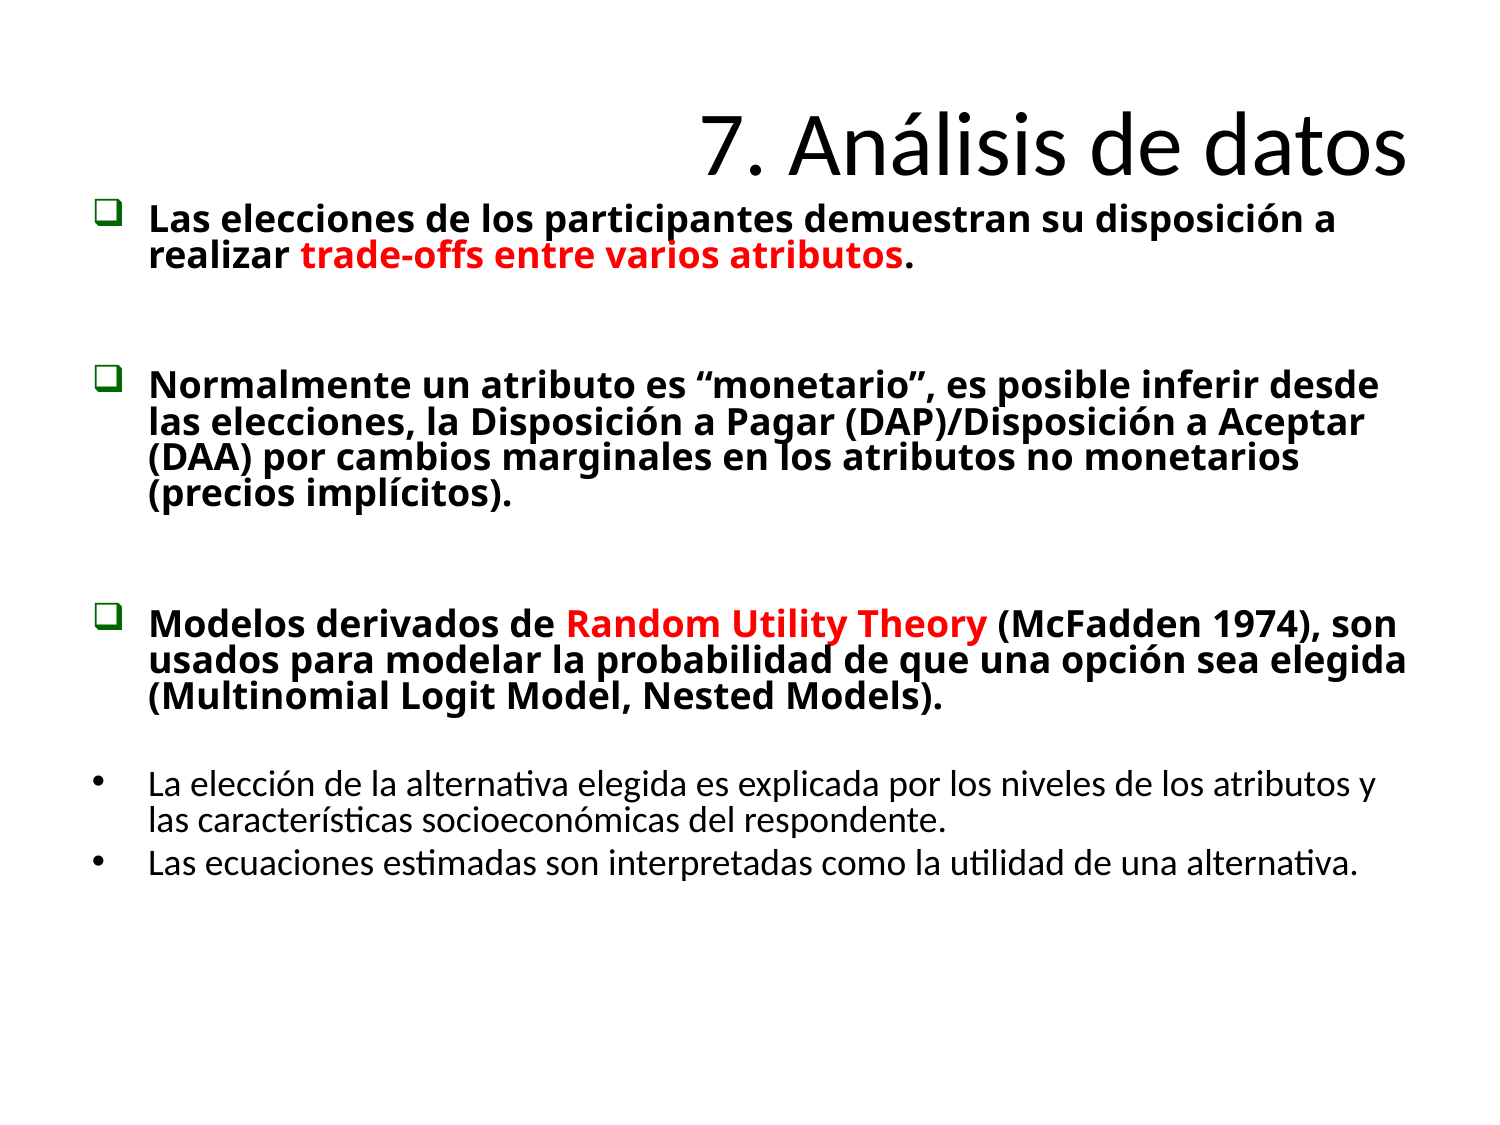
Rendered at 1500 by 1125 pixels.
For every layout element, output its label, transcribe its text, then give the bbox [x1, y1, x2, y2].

title 7. Análisis de datos [75, 45, 1425, 233]
list Las elecciones de los participantes demuestran su disposición a realizar trade-offs entre varios atributos. Normalmente un atributo es “monetario”, es posible inferir desde las elecciones, la Disposición a Pagar (DAP)/Disposición a Aceptar (DAA) por cambios marginales en los atributos no monetarios (precios implícitos). Modelos derivados de Random Utility Theory (McFadden 1974), son usados para modelar la probabilidad de que una opción sea elegida (Multinomial Logit Model, Nested Models). La elección de la alternativa elegida es explicada por los niveles de los atributos y las características socioeconómicas del respondente. Las ecuaciones estimadas son interpretadas como la utilidad de una alternativa. [76, 196, 1427, 939]
